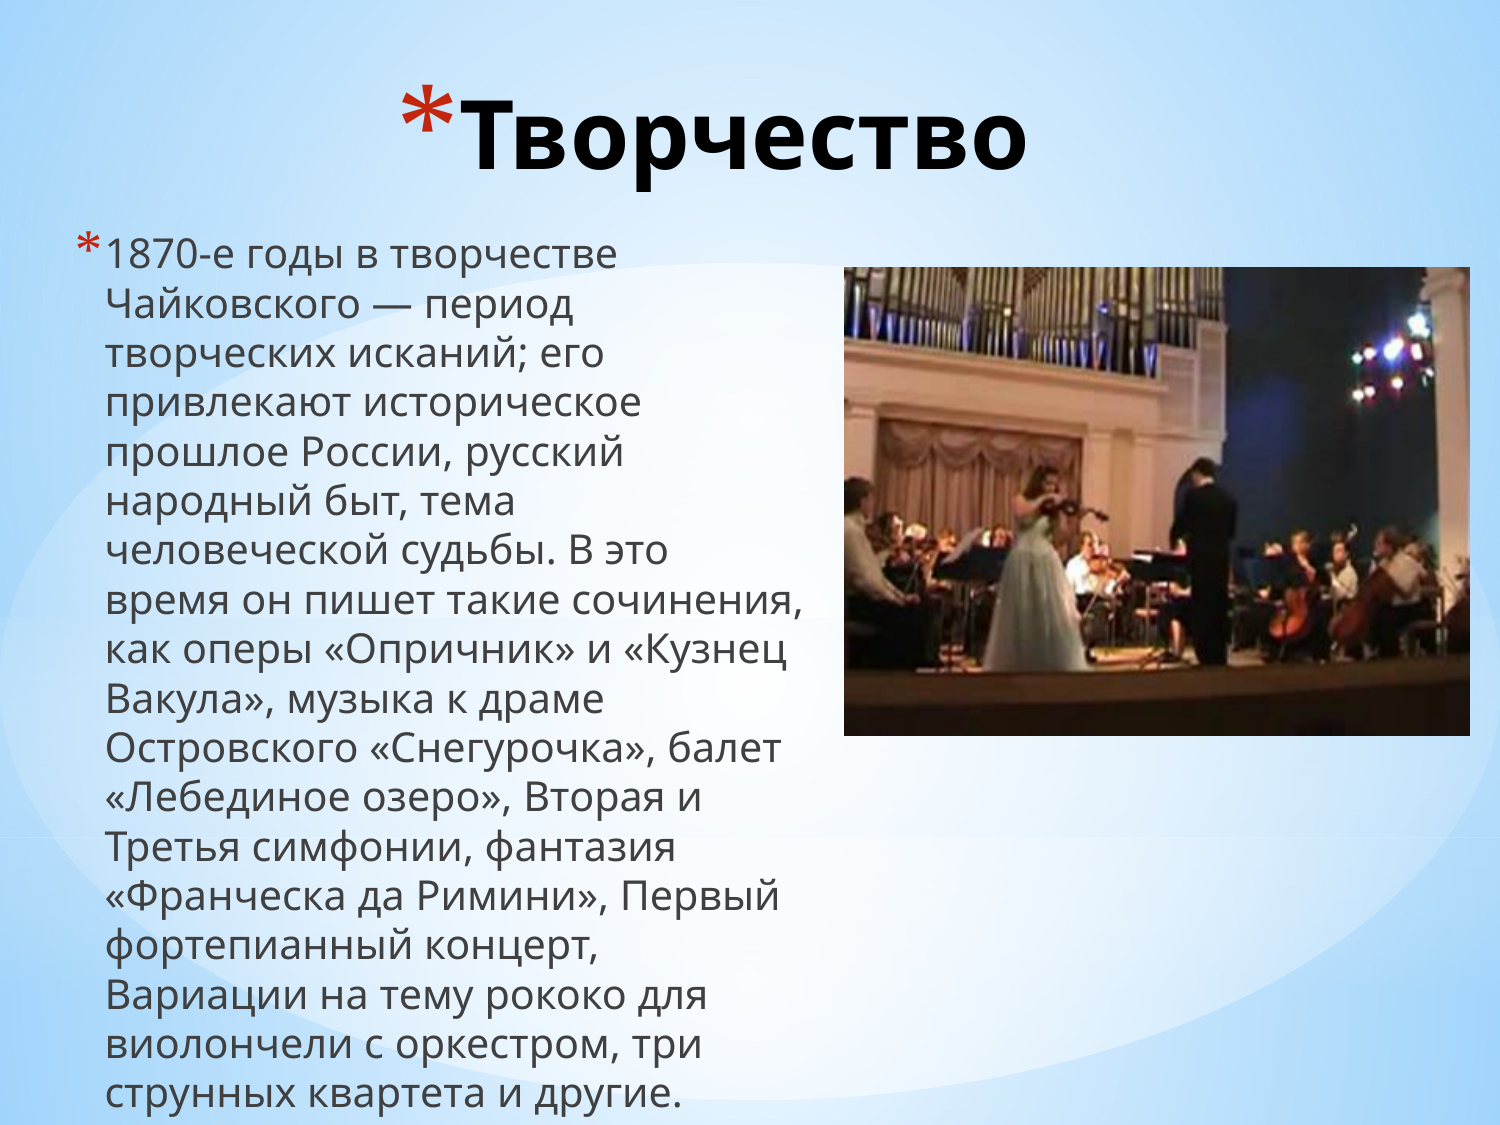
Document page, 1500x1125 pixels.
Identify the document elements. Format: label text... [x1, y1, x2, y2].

list 1870-е годы в творчестве Чайковского ― период творческих исканий; его привлекают историческое прошлое России, русский народный быт, тема человеческой судьбы. В это время он пишет такие сочинения, как оперы «Опричник» и «Кузнец Вакула», музыка к драме Островского «Снегурочка», балет «Лебединое озеро», Вторая и Третья симфонии, фантазия «Франческа да Римини», Первый фортепианный концерт, Вариации на тему рококо для виолончели с оркестром, три струнных квартета и другие. [53, 220, 821, 1125]
title Творчество [348, 66, 1046, 220]
picture [844, 266, 1470, 737]
